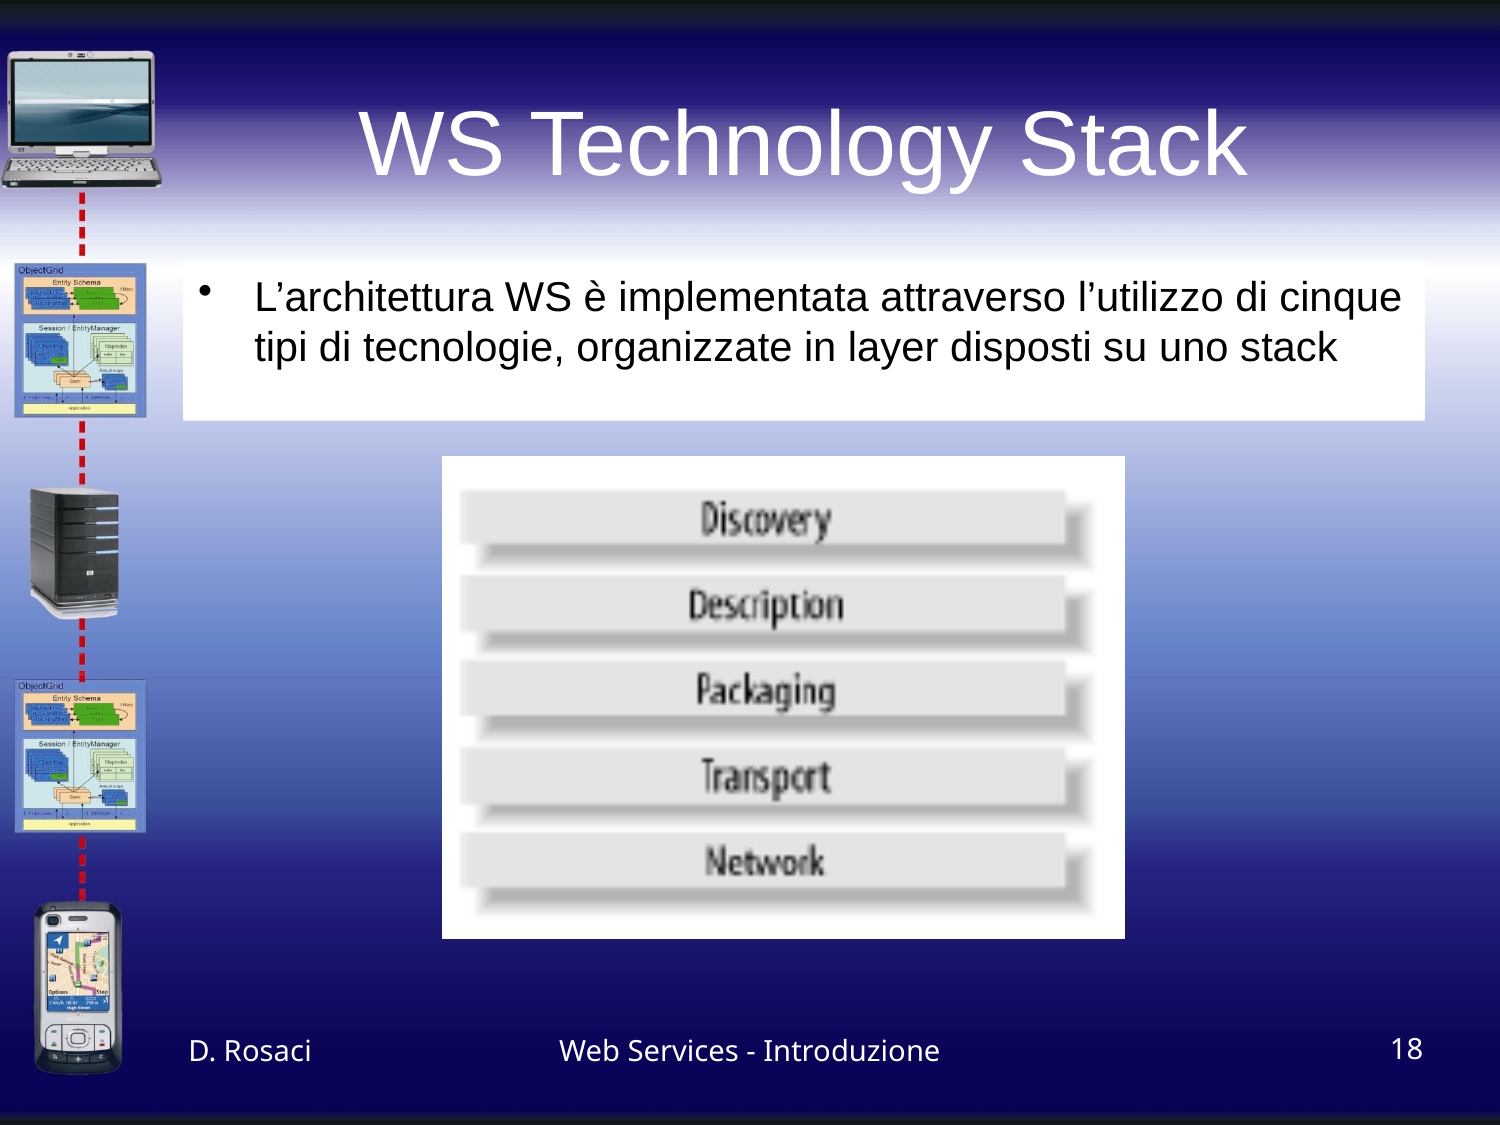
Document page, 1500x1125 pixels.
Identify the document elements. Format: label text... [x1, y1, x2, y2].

slide_number D. Rosaci [74, 1024, 426, 1103]
footer Web Services - Introduzione [512, 1024, 988, 1103]
list L’architettura WS è implementata attraverso l’utilizzo di cinque tipi di tecnologie, organizzate in layer disposti su uno stack [182, 262, 1426, 421]
title WS Technology Stack [182, 44, 1426, 233]
picture [0, 0, 1500, 1125]
